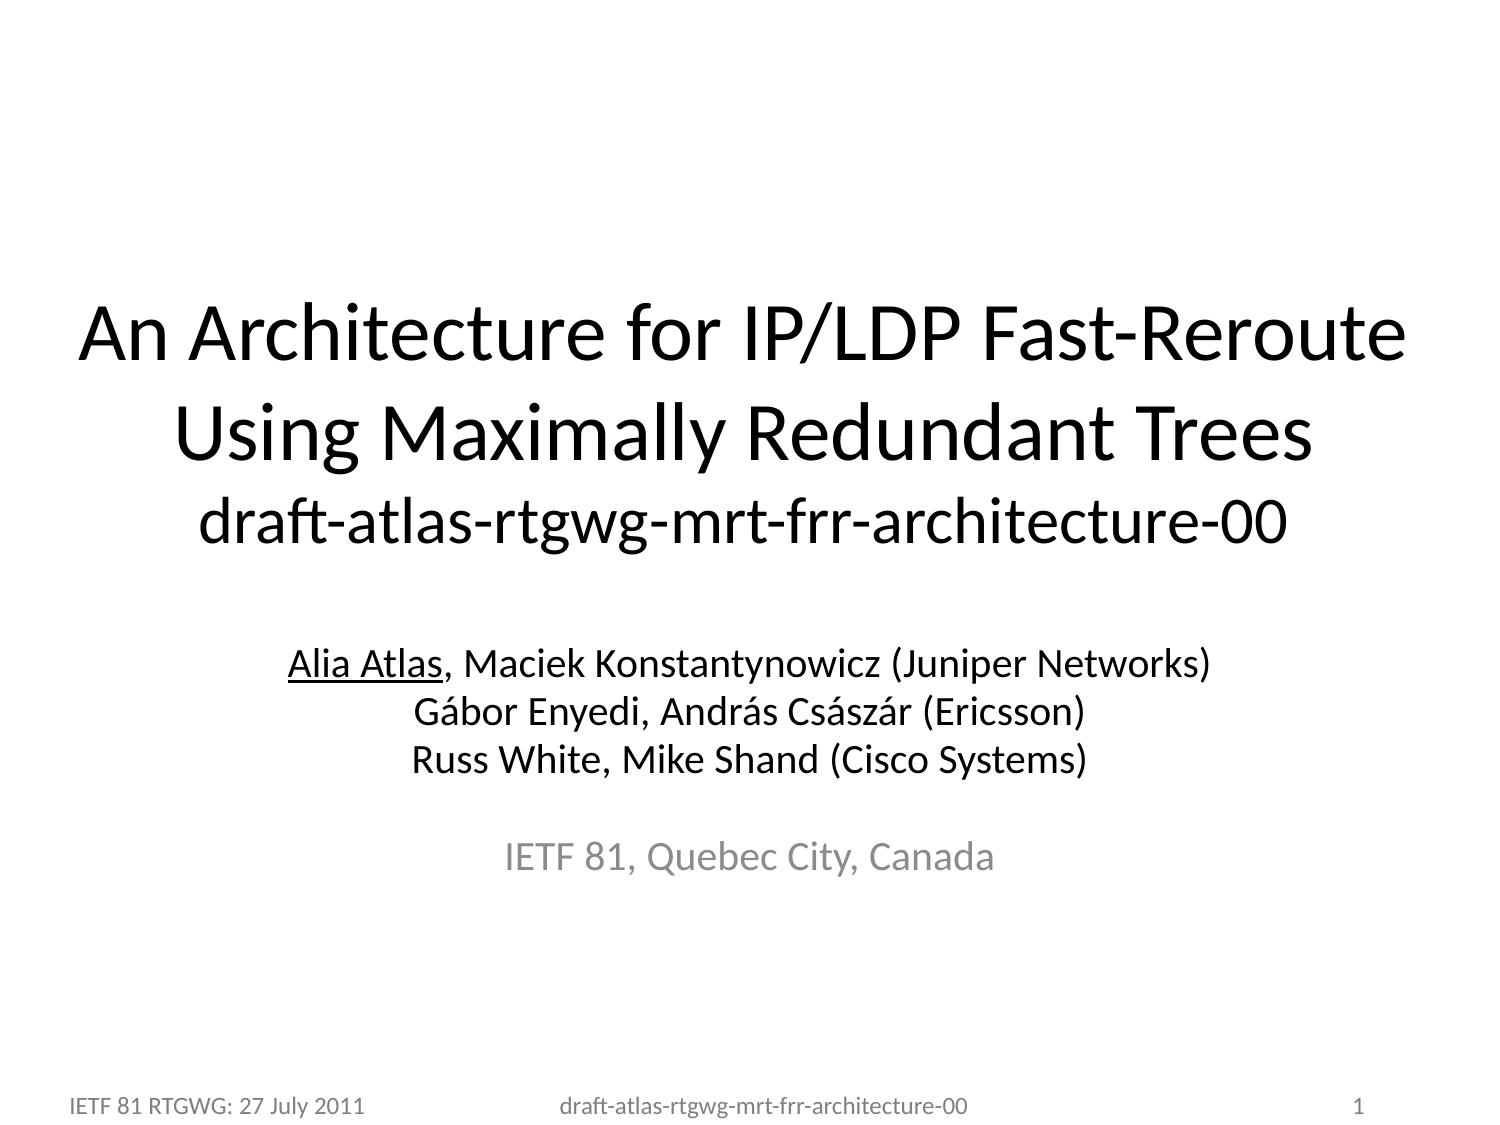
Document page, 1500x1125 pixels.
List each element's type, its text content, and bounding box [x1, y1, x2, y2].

subtitle Alia Atlas, Maciek Konstantynowicz (Juniper Networks) Gábor Enyedi, András Császár (Ericsson) Russ White, Mike Shand (Cisco Systems) IETF 81, Quebec City, Canada [225, 637, 1275, 925]
title An Architecture for IP/LDP Fast-Reroute Using Maximally Redundant Trees draft-atlas-rtgwg-mrt-frr-architecture-00 [41, 243, 1447, 591]
